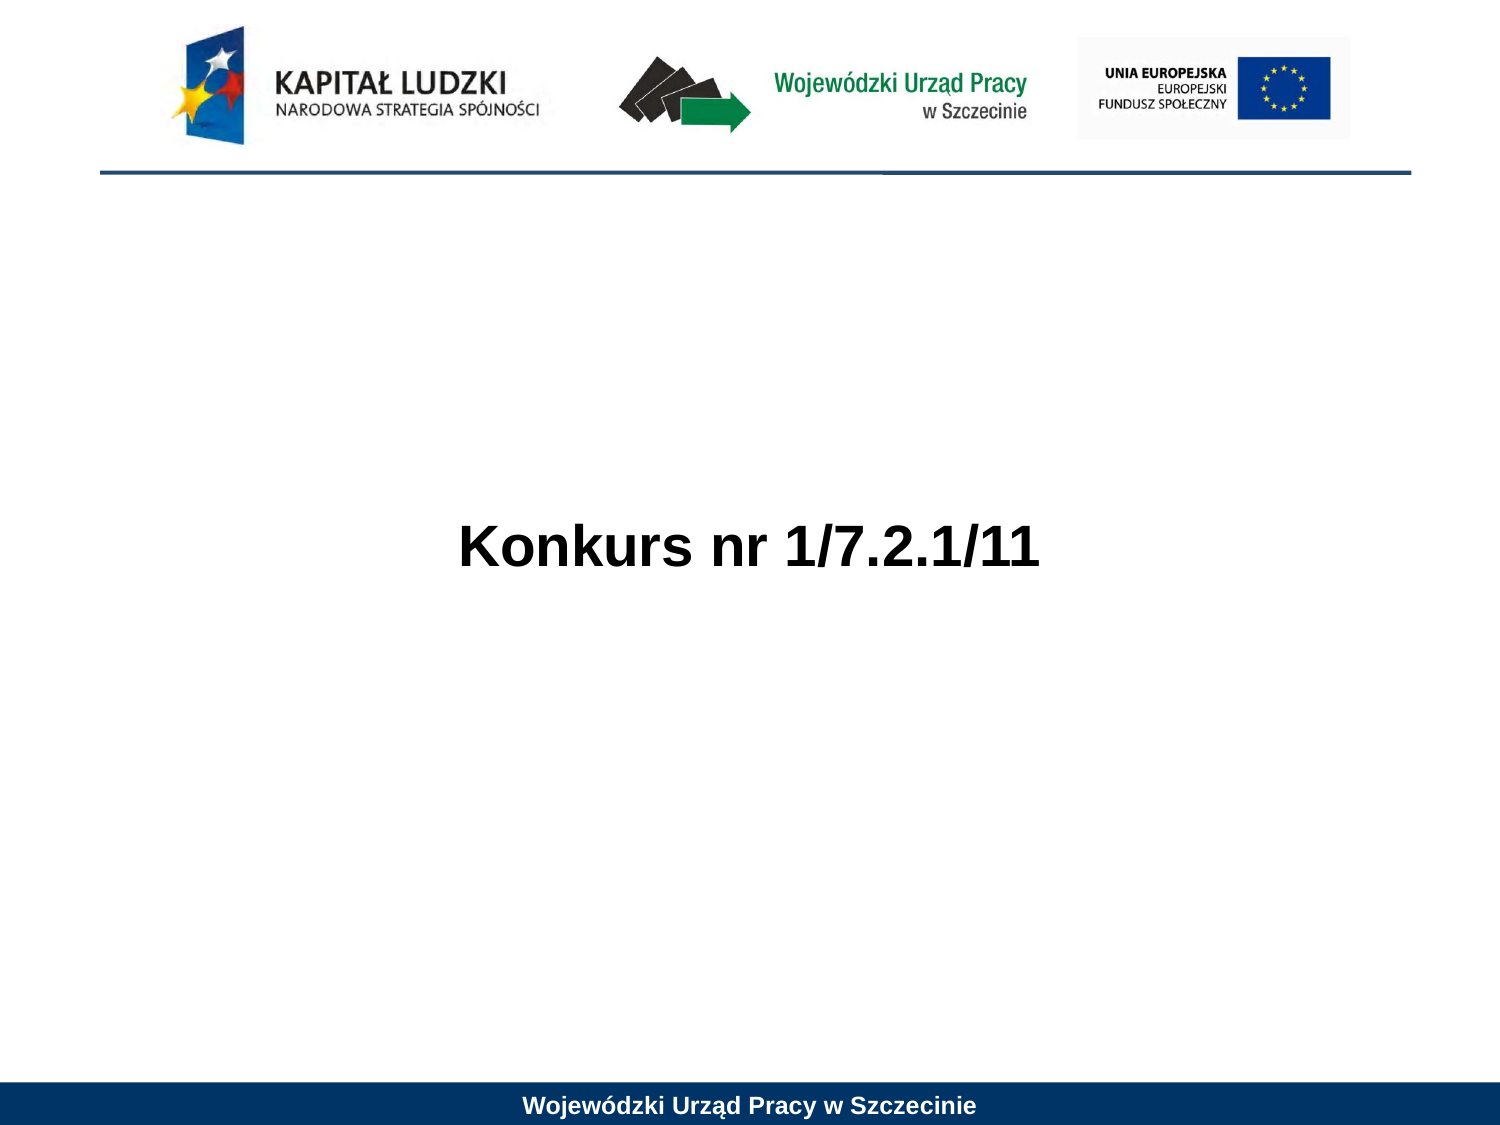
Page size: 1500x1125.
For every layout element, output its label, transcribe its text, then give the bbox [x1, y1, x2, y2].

picture [159, 24, 1353, 149]
list Konkurs nr 1/7.2.1/11 [74, 262, 1426, 1006]
